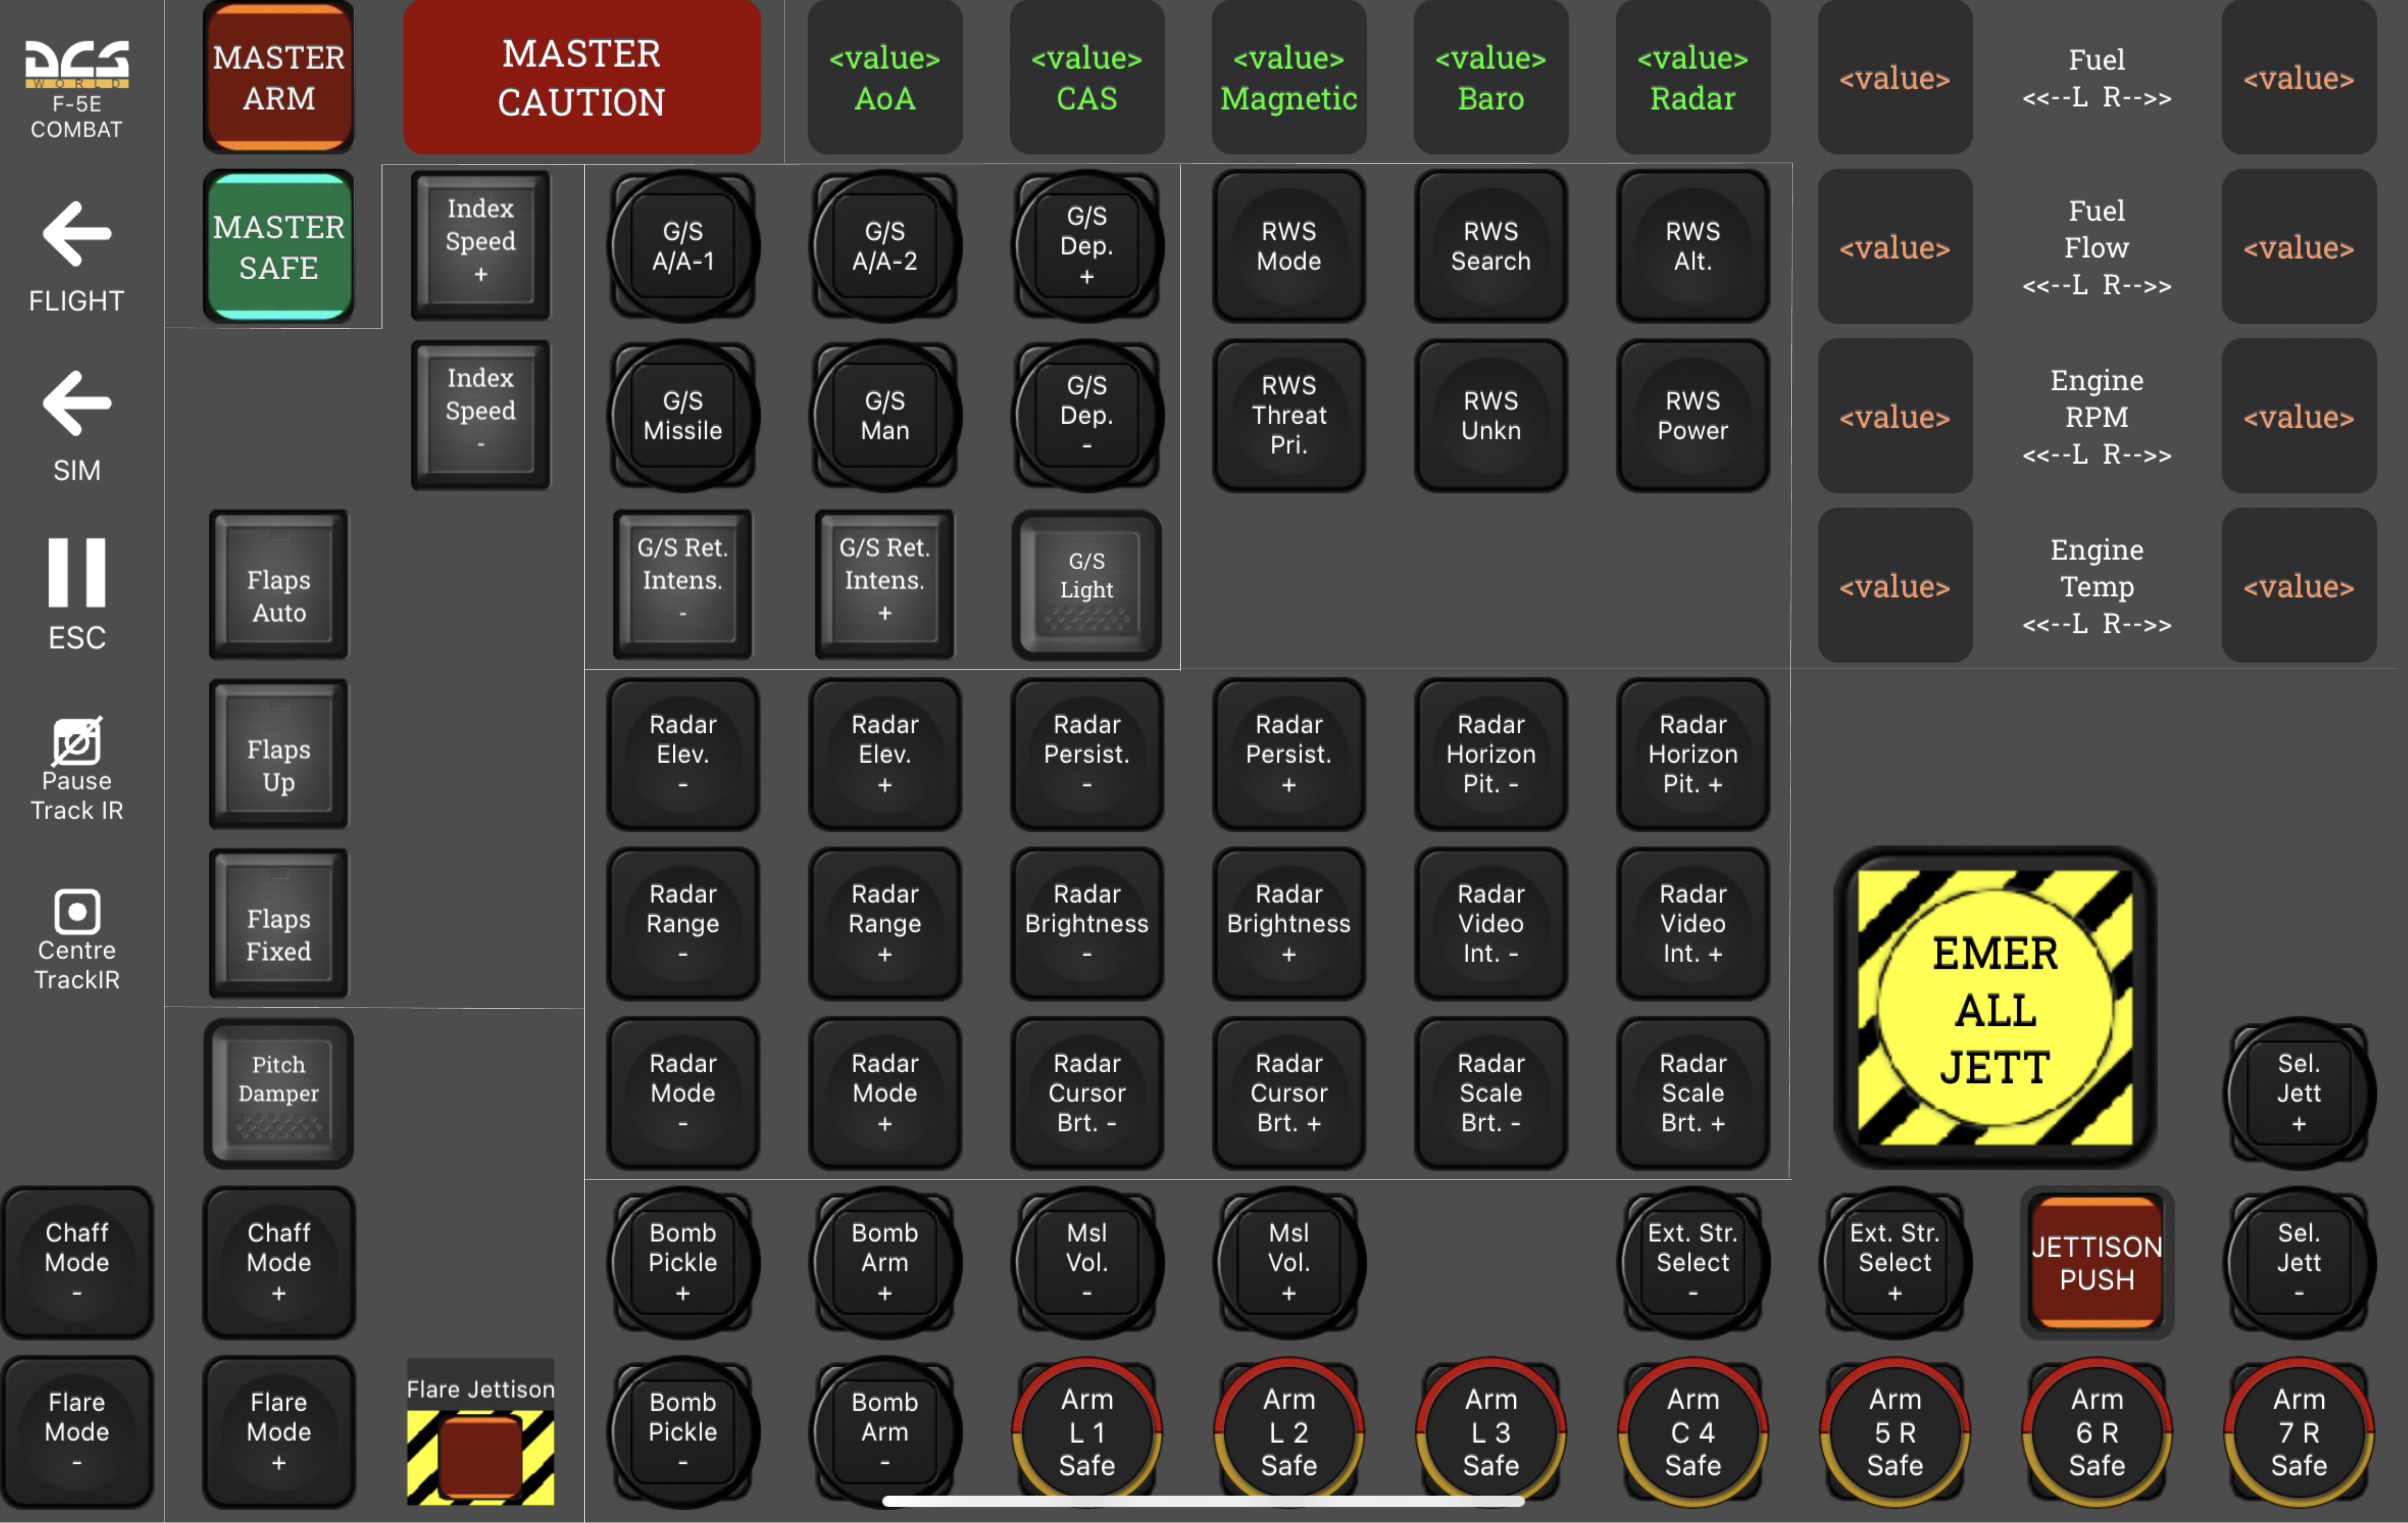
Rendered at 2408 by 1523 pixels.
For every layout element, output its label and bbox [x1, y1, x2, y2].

picture [1181, 165, 1789, 669]
picture [0, 0, 164, 1523]
text_box [1789, 669, 1792, 1179]
picture [585, 0, 2408, 1523]
picture [165, 1009, 584, 1523]
text_box [1789, 163, 1792, 669]
picture [585, 165, 1180, 669]
text_box [381, 163, 1789, 165]
text_box [164, 1007, 585, 1009]
picture [165, 165, 584, 1007]
picture [165, 0, 785, 328]
